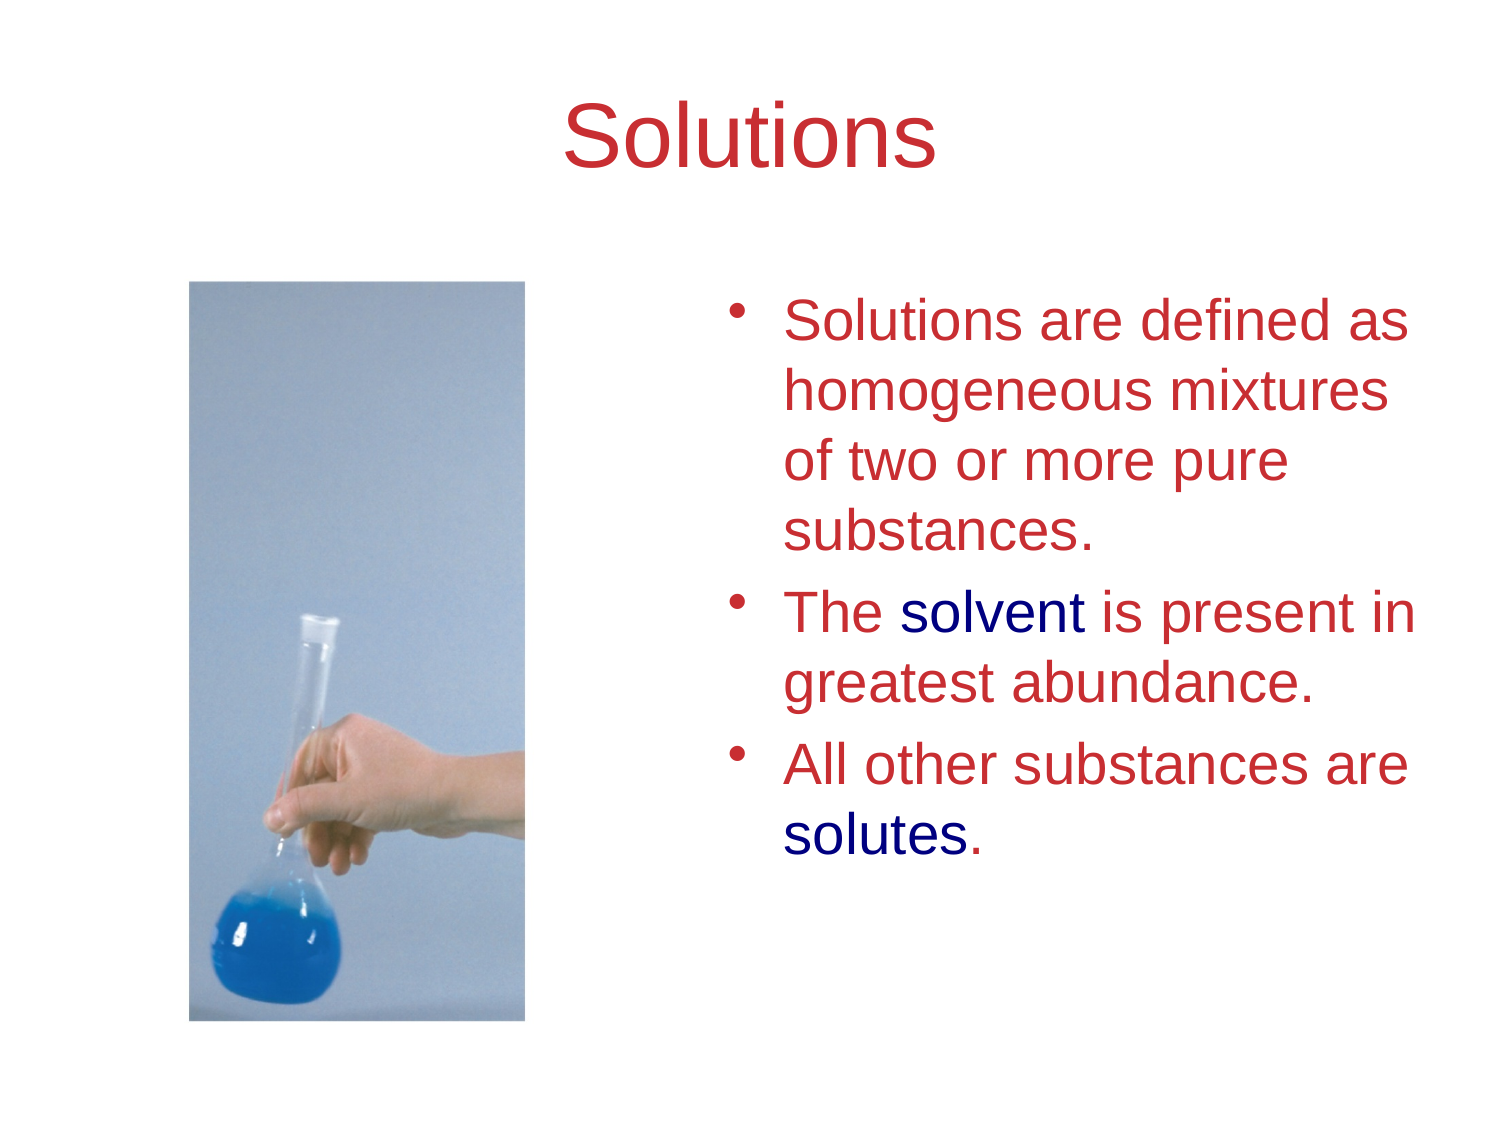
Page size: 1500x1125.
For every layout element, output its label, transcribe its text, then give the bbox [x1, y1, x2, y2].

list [162, 274, 553, 1026]
list Solutions are defined as homogeneous mixtures of two or more pure substances. The solvent is present in greatest abundance. All other substances are solutes. [712, 274, 1438, 1101]
title Solutions [112, 37, 1388, 226]
